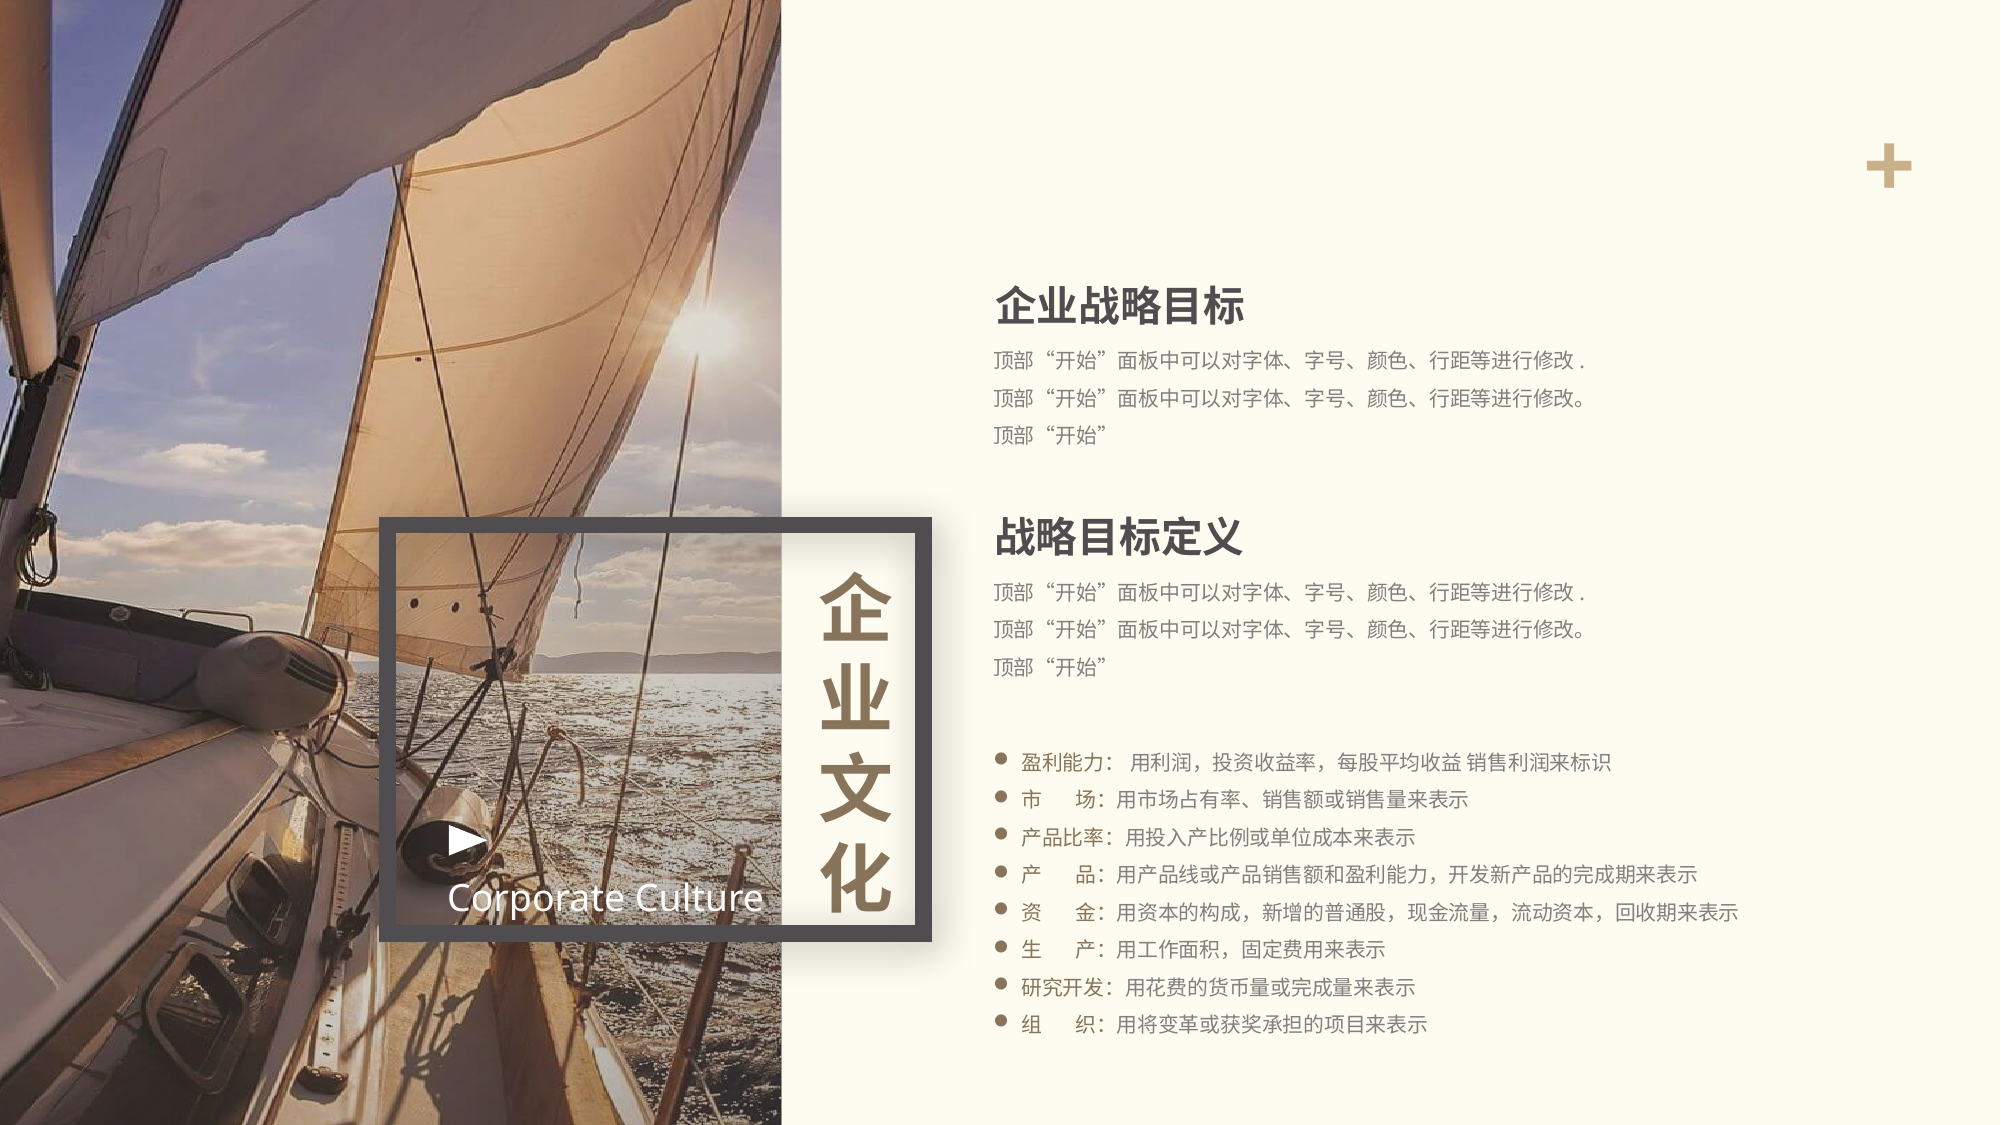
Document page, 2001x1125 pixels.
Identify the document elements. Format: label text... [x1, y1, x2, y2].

text_box + [1857, 99, 1938, 208]
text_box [987, 490, 1615, 689]
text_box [0, 0, 782, 1125]
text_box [987, 259, 1615, 458]
text_box [785, 525, 924, 934]
text_box 盈利能力： 用利润，投资收益率，每股平均收益 销售利润来标识 市 场：用市场占有率、销售额或销售量来表示 产品比率：用投入产比例或单位成本来表示 产 品：用产品线或产品销售额和盈利能力，开发新产品的完成期来表示 资 金：用资本的构成，新增的普通股，现金流量，流动资本，回收期来表示 生 产：用工作面积，固定费用来表示 研究开发：用花费的货币量或完成量来表示 组 织：用将变革或获奖承担的项目来表示 [987, 729, 1963, 1044]
